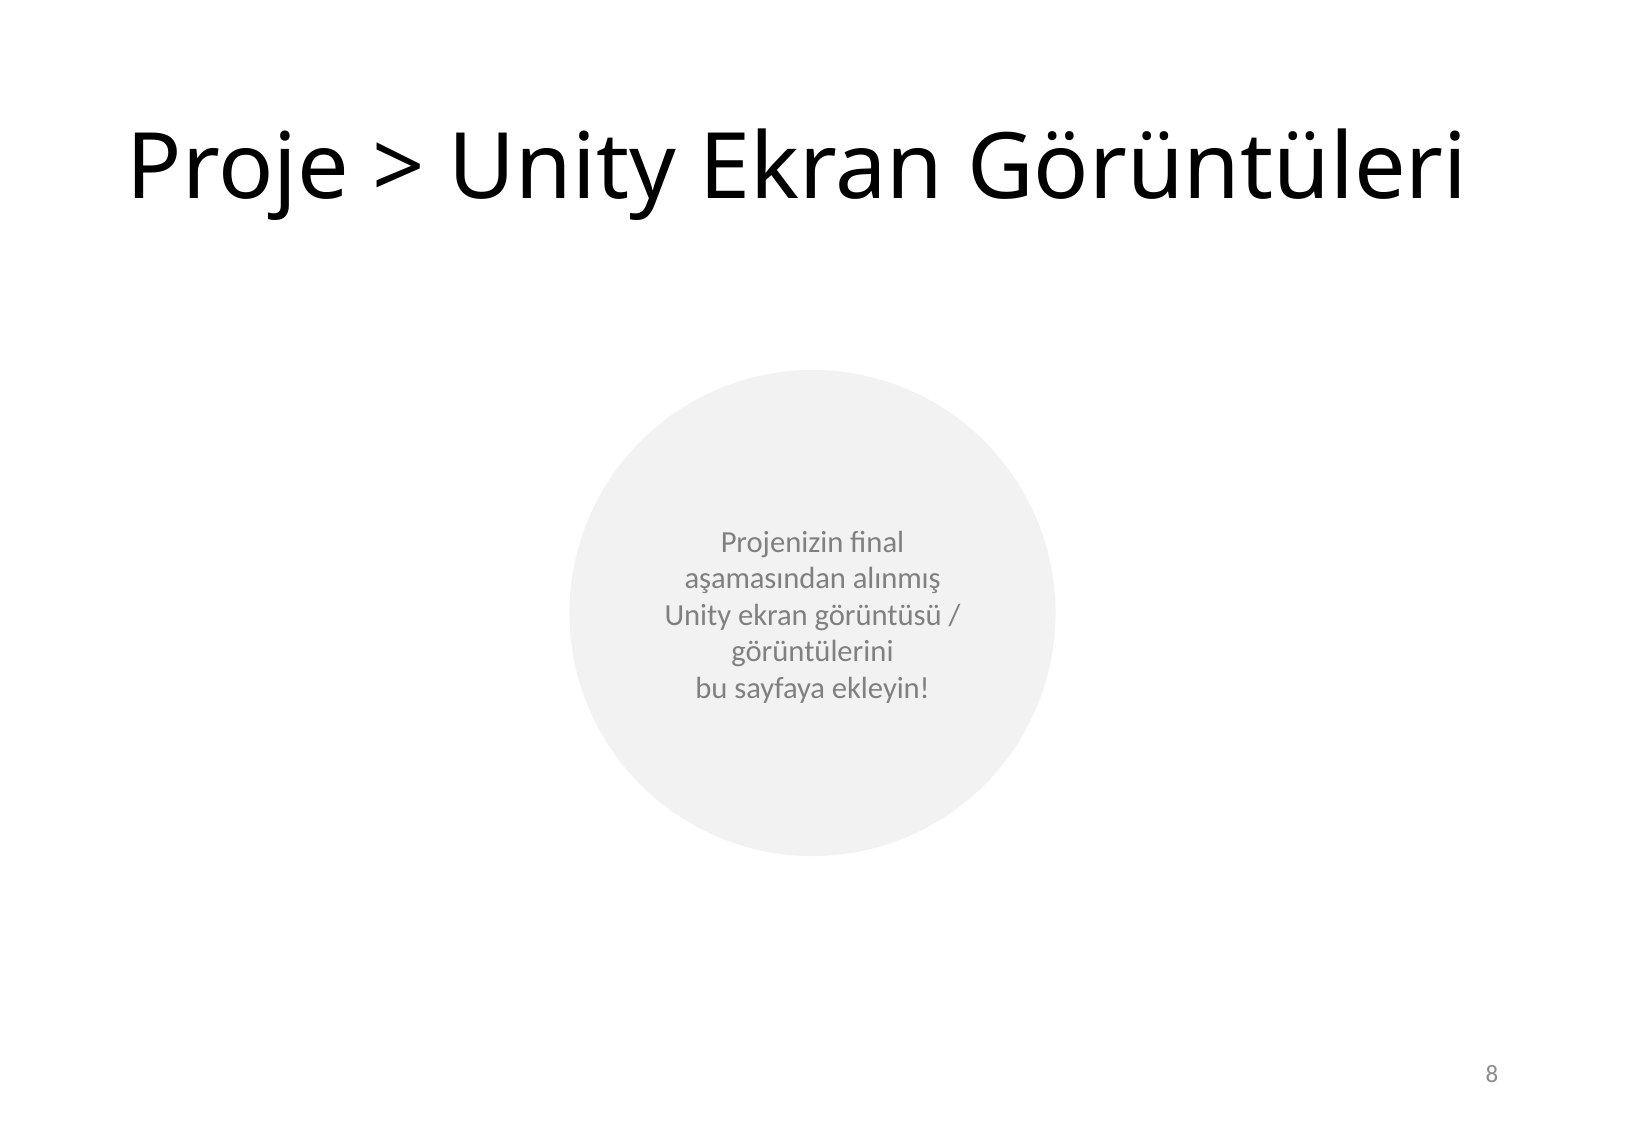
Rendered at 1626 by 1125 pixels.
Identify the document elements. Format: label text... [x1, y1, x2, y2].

title Proje > Unity Ekran Görüntüleri [111, 59, 1514, 278]
slide_number 8 [1147, 1042, 1514, 1103]
text_box Projenizin final aşamasından alınmış Unity ekran görüntüsü / görüntülerini bu sayfaya ekleyin! [568, 368, 1057, 858]
